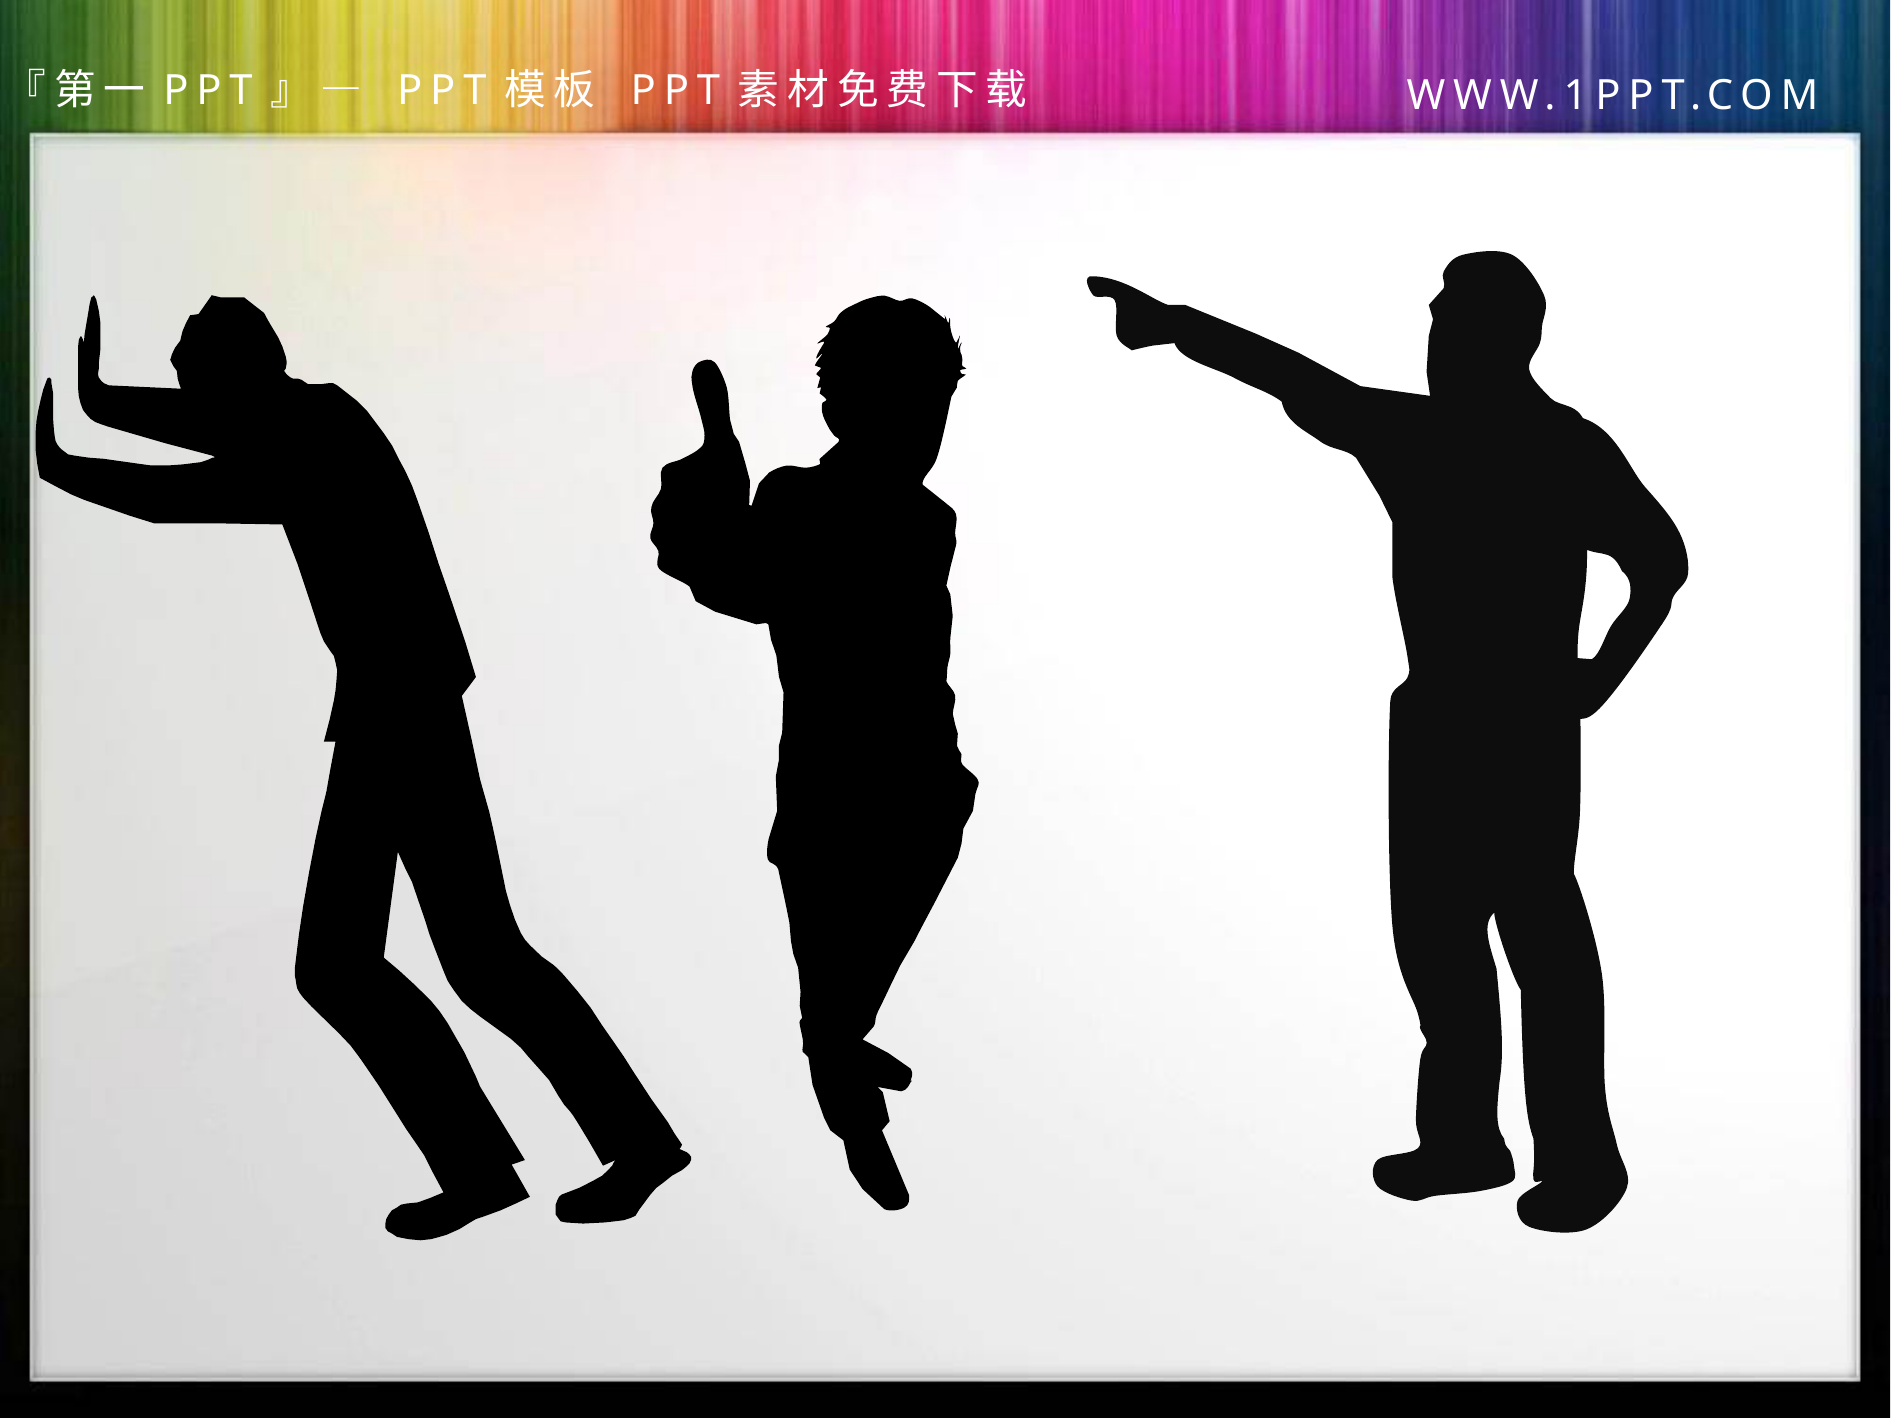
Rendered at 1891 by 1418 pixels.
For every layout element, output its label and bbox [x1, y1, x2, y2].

text_box [650, 295, 979, 1211]
text_box [35, 295, 692, 1241]
picture [0, 0, 1891, 1418]
text_box [1080, 247, 1690, 1236]
